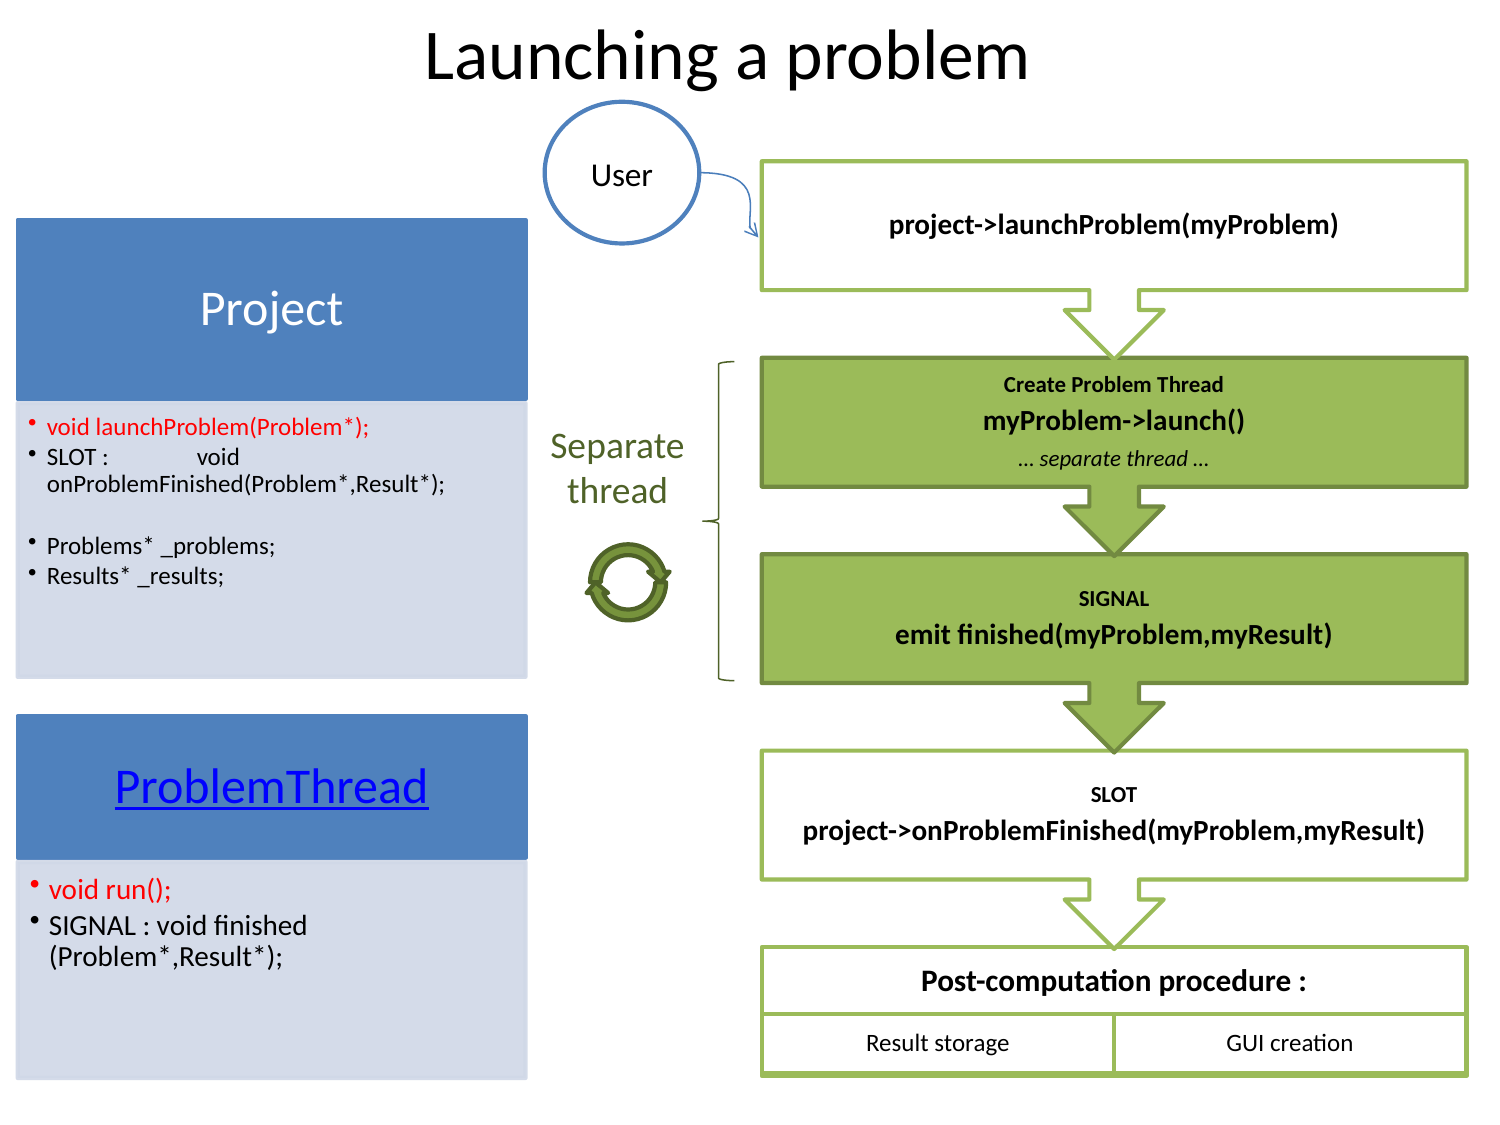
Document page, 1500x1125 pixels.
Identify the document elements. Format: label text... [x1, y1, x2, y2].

text_box User [542, 99, 702, 246]
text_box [17, 219, 526, 681]
text_box [701, 360, 735, 682]
title Launching a problem [53, 0, 1404, 102]
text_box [584, 538, 672, 626]
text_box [699, 172, 759, 238]
text_box Separate thread [531, 413, 720, 519]
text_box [761, 160, 1467, 1077]
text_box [17, 715, 526, 1083]
